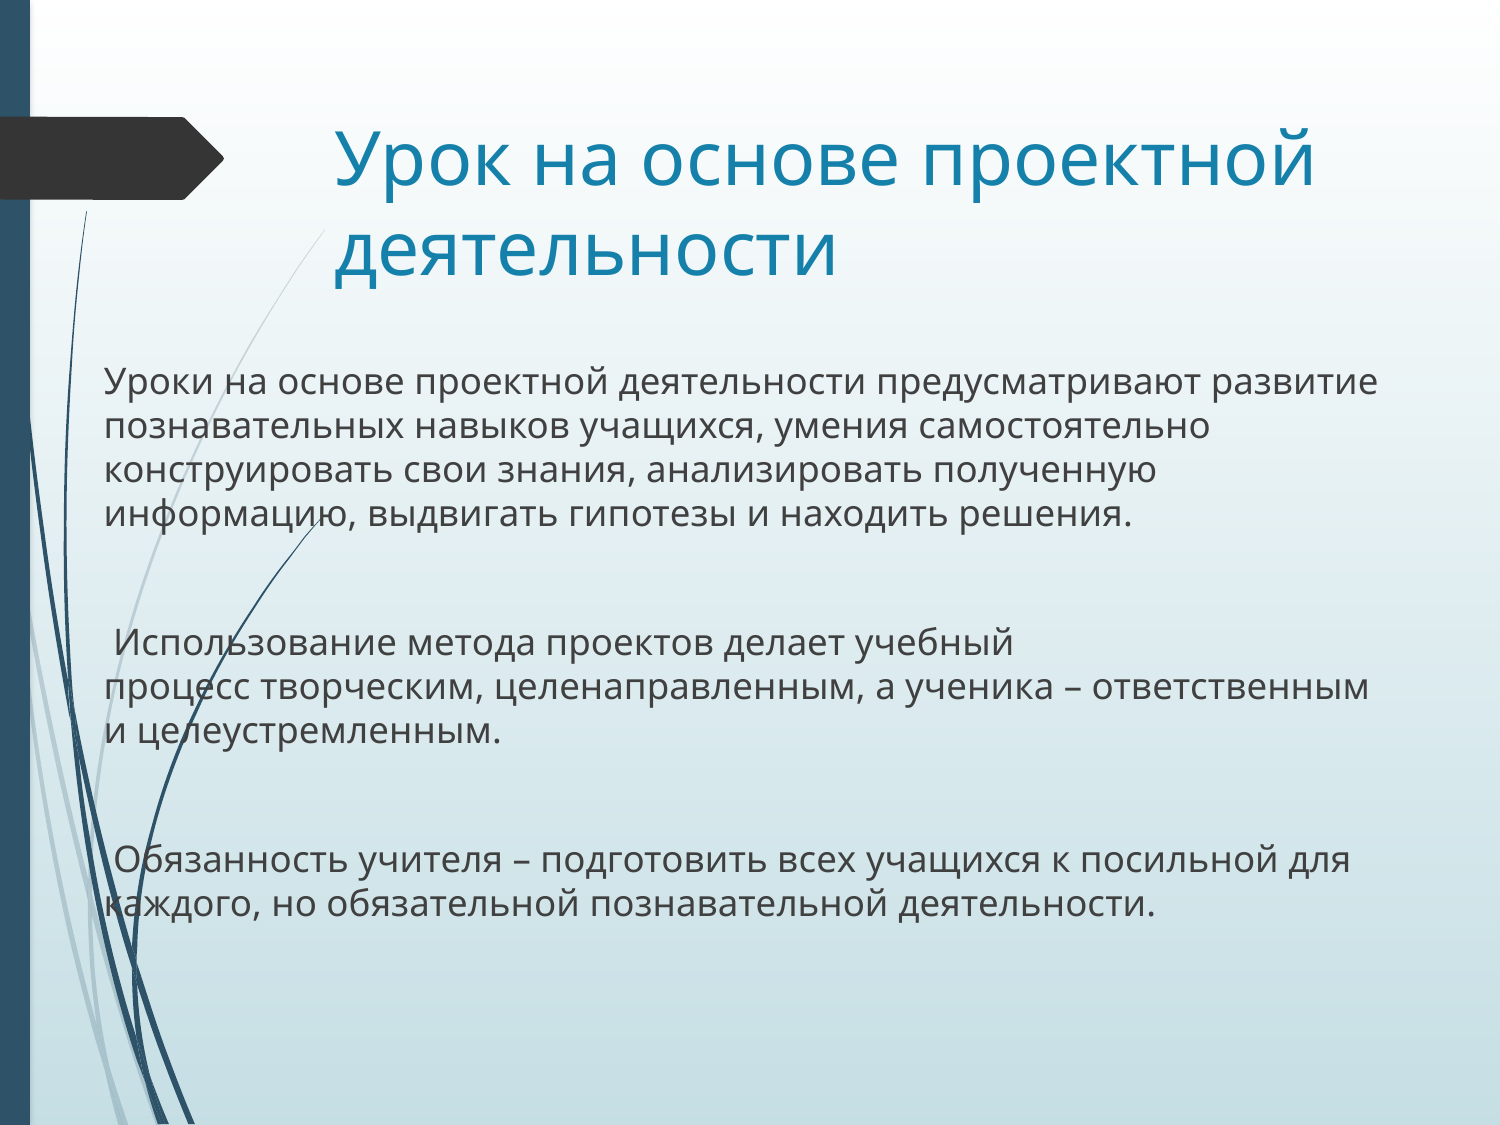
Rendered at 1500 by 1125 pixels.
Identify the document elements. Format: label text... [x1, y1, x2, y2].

list Уроки на основе проектной деятельности предусматривают развитие познавательных навыков учащихся, умения самостоятельно конструировать свои знания, анализировать полученную информацию, выдвигать гипотезы и находить решения.​ ​ Использование метода проектов делает учебный процесс творческим, целенаправленным, а ученика – ответственным и целеустремленным.​ Обязанность учителя – подготовить всех учащихся к посильной для каждого, но обязательной познавательной деятельности.​ [88, 350, 1400, 970]
title Урок на основе проектной деятельности ​ [319, 102, 1400, 313]
